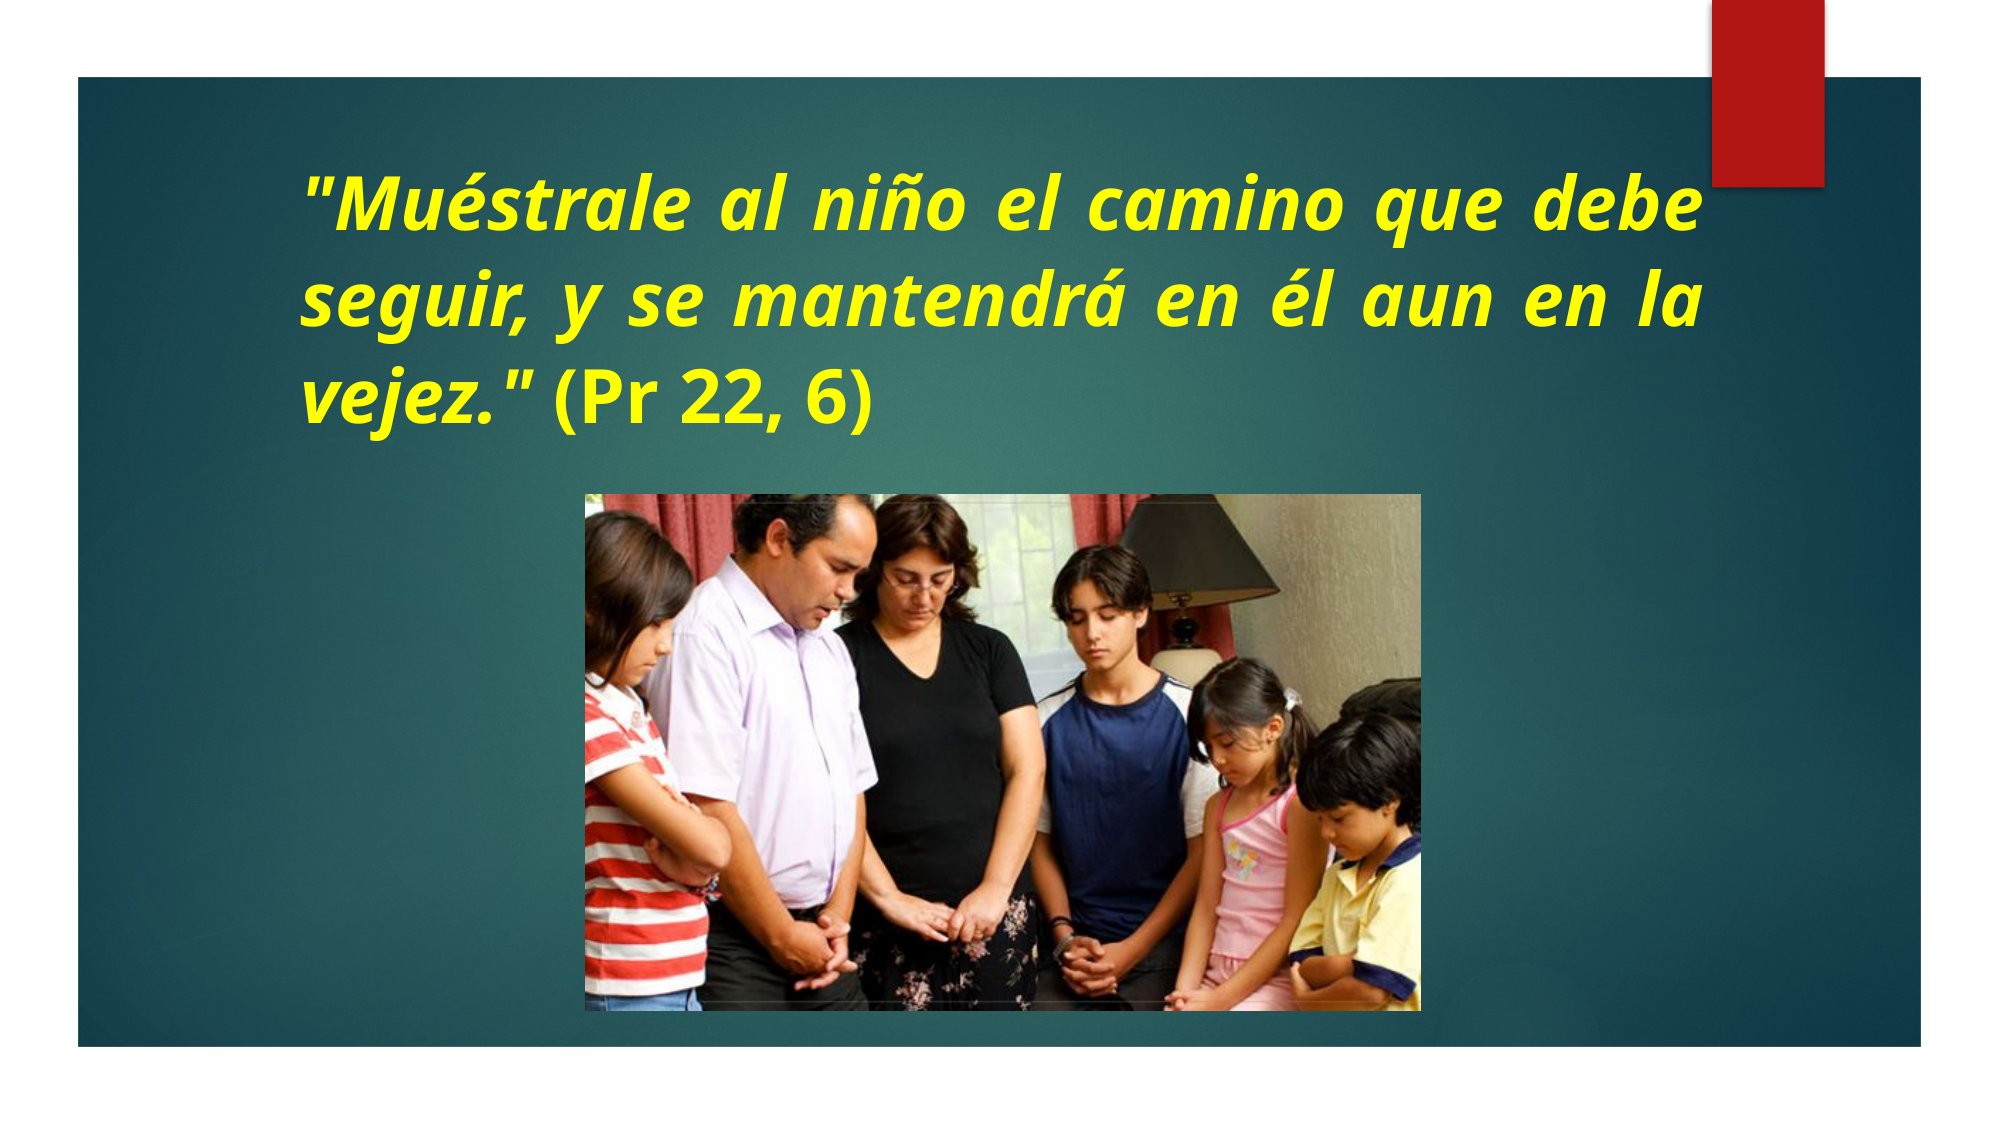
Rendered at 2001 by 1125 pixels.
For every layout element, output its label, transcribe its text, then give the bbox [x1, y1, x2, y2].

picture [584, 494, 1421, 1012]
text_box "Muéstrale al niño el camino que debe seguir, y se mantendrá en él aun en la vejez." (Pr 22, 6) [285, 141, 1720, 446]
